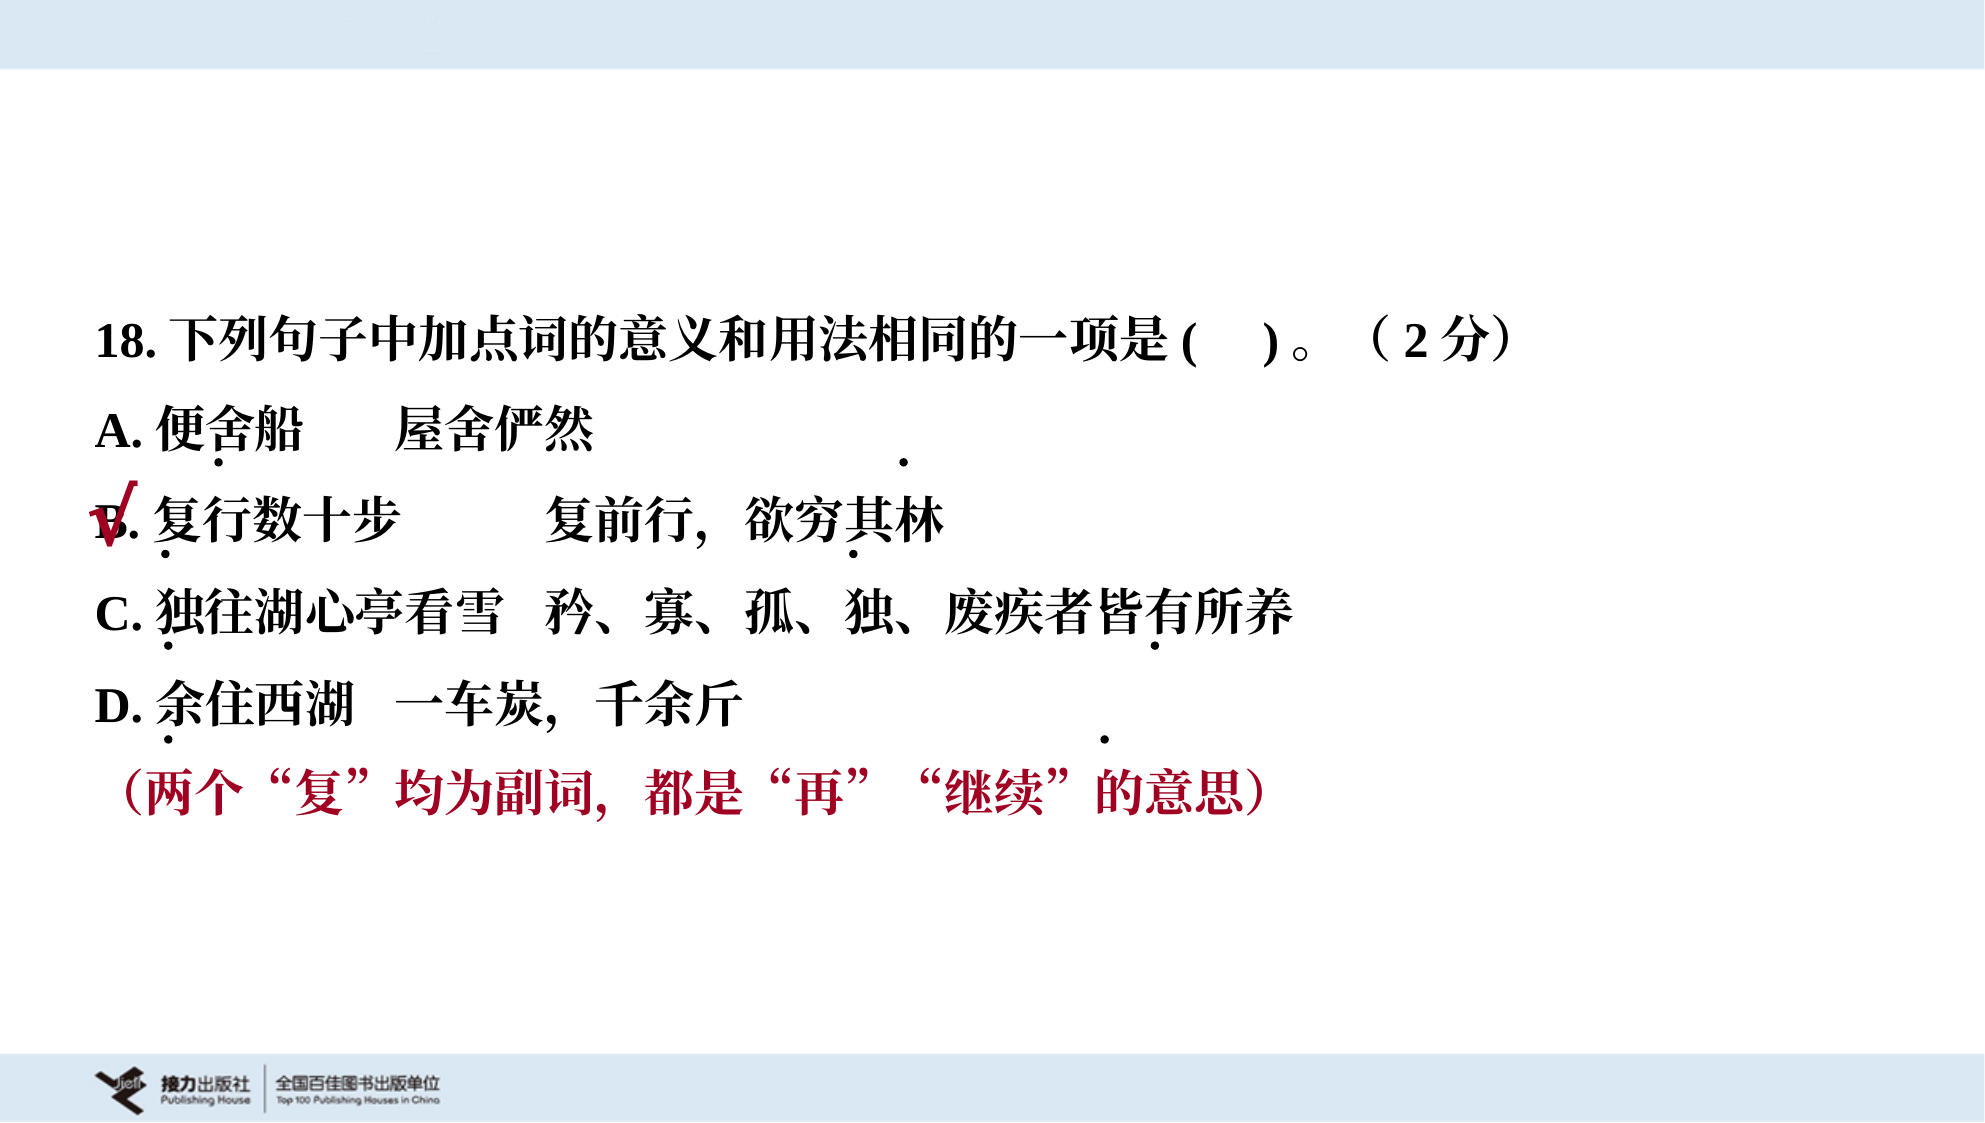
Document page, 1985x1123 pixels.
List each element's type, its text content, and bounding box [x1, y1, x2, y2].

text_box 18.下列句子中加点词的意义和用法相同的一项是( )。（2分） [94, 279, 1892, 365]
text_box [1100, 735, 1109, 744]
text_box [899, 458, 908, 467]
text_box √ [86, 468, 139, 562]
text_box [164, 641, 173, 650]
text_box [1150, 641, 1160, 650]
text_box （两个“复”均为副词，都是“再”“继续”的意思） [94, 734, 1892, 822]
picture [0, 0, 1985, 1122]
text_box A.便舍船 屋舍俨然 B.复行数十步 复前行，欲穷其林 C.独往湖心亭看雪 矜、寡、孤、独、废疾者皆有所养 D.余住西湖 一车炭，千余斤 [94, 365, 1892, 733]
text_box [849, 549, 858, 559]
text_box [214, 458, 223, 467]
text_box [164, 735, 173, 744]
text_box [161, 549, 170, 559]
